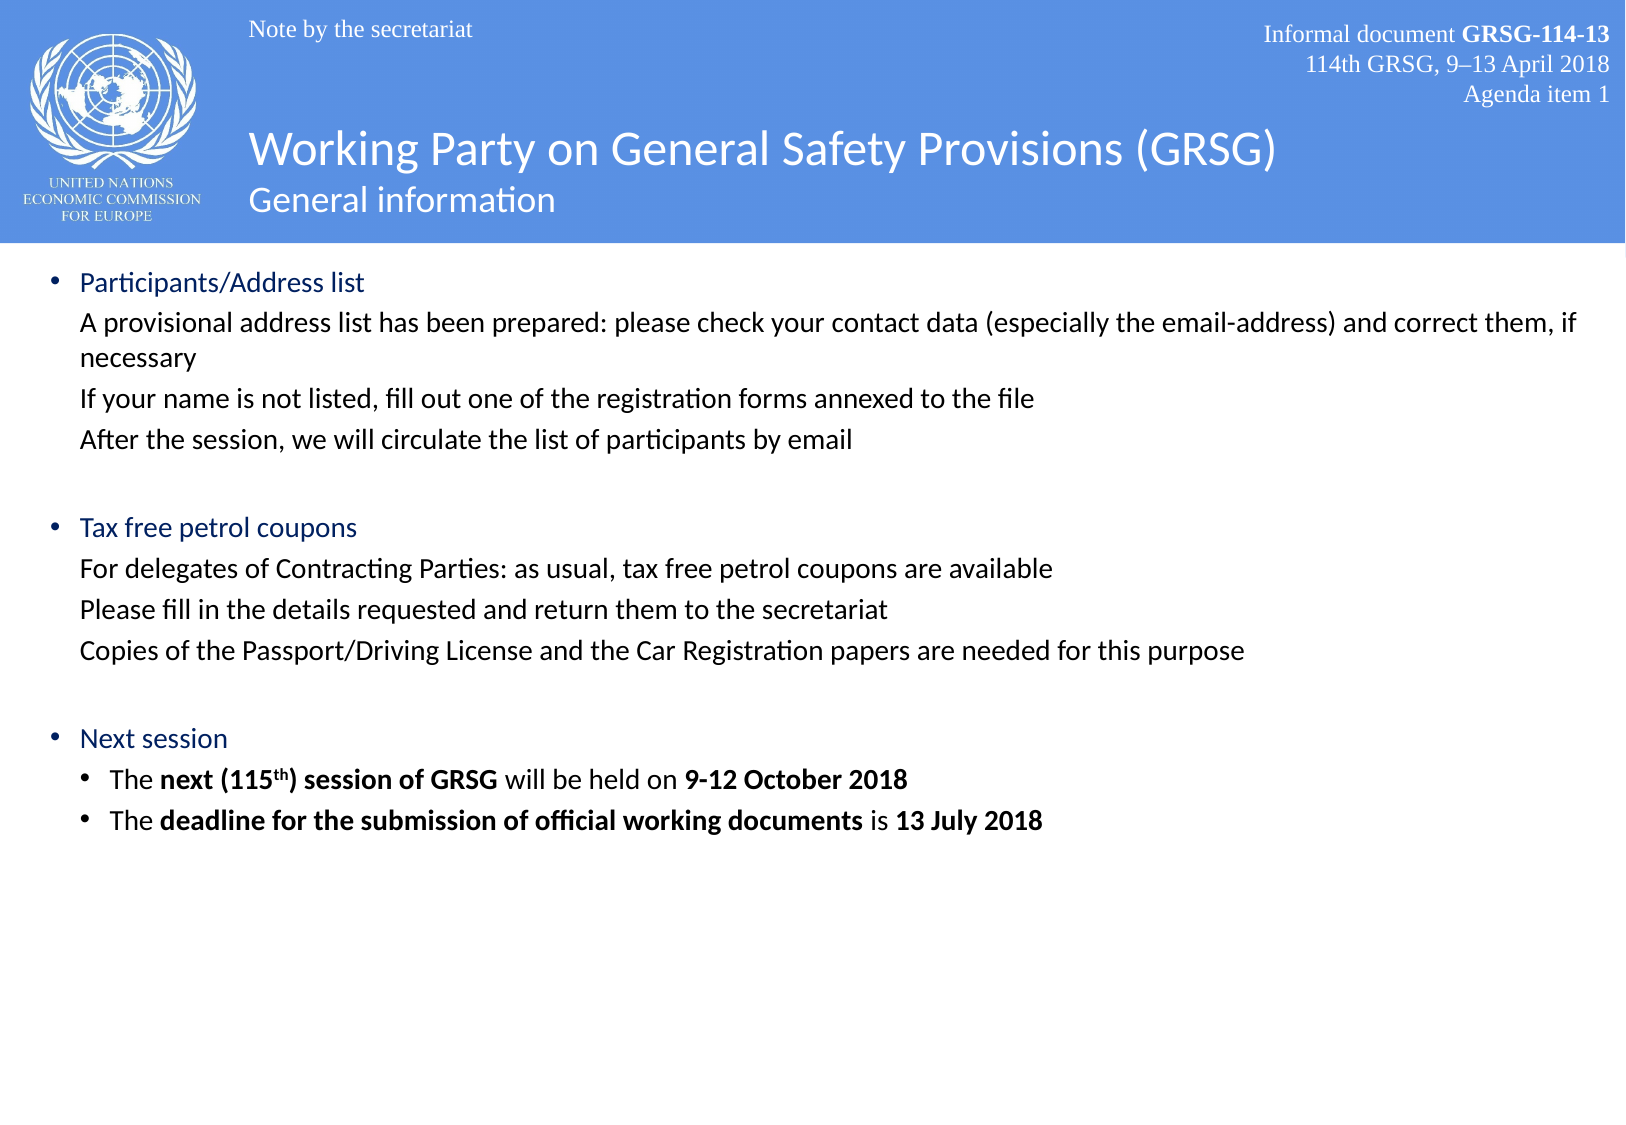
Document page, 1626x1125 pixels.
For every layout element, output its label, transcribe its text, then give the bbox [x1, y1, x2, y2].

list Participants/Address list A provisional address list has been prepared: please check your contact data (especially the email-address) and correct them, if necessary If your name is not listed, fill out one of the registration forms annexed to the file After the session, we will circulate the list of participants by email Tax free petrol coupons For delegates of Contracting Parties: as usual, tax free petrol coupons are available Please fill in the details requested and return them to the secretariat Copies of the Passport/Driving License and the Car Registration papers are needed for this purpose Next session The next (115th) session of GRSG will be held on 9-12 October 2018 The deadline for the submission of official working documents is 13 July 2018 [21, 255, 1604, 1106]
picture [0, 0, 1626, 1125]
title Working Party on General Safety Provisions (GRSG) General information [233, 68, 1593, 255]
text_box Informal document GRSG-114-13 114th GRSG, 9–13 April 2018 Agenda item 1 [1073, 10, 1625, 115]
text_box Note by the secretariat [233, 4, 697, 50]
